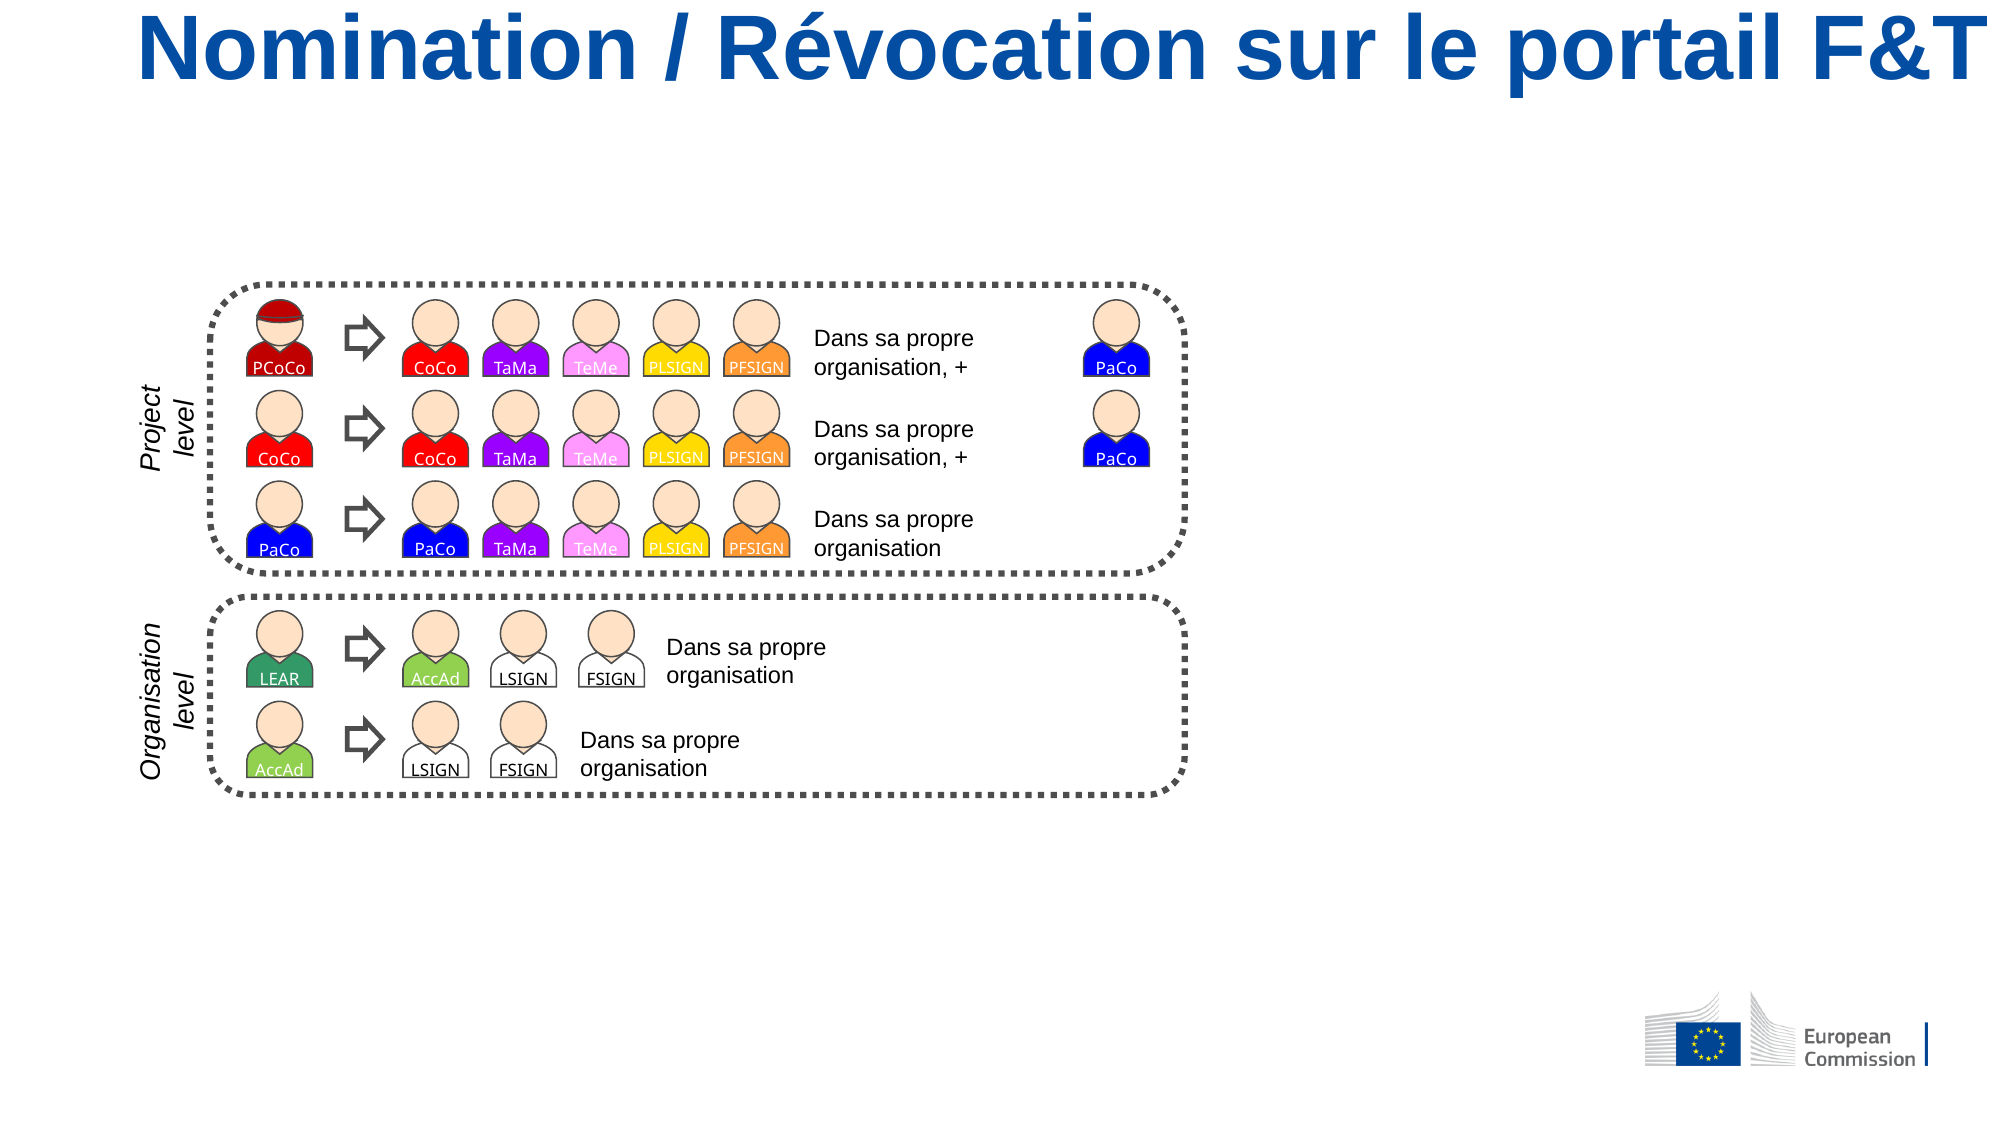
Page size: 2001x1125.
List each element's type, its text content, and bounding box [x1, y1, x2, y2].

picture [1645, 991, 1928, 1066]
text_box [246, 481, 313, 557]
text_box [402, 299, 469, 376]
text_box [246, 299, 313, 376]
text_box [723, 480, 790, 557]
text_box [483, 299, 549, 376]
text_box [563, 390, 629, 467]
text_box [246, 701, 313, 778]
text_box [578, 610, 645, 687]
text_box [723, 299, 790, 376]
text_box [1083, 390, 1150, 467]
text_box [246, 610, 313, 687]
text_box [210, 284, 1185, 574]
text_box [483, 390, 549, 467]
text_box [402, 390, 469, 467]
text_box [723, 390, 790, 467]
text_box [563, 299, 629, 376]
text_box Nomination / Révocation sur le portail F&T [131, 0, 2000, 212]
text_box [490, 701, 557, 778]
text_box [402, 480, 469, 557]
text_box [643, 299, 710, 376]
text_box Project level [131, 284, 200, 574]
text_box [643, 480, 710, 557]
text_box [490, 610, 557, 687]
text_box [483, 480, 549, 557]
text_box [1083, 299, 1150, 376]
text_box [246, 390, 313, 467]
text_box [402, 701, 469, 778]
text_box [402, 610, 469, 687]
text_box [563, 480, 629, 557]
text_box [210, 596, 1185, 796]
text_box Organisation level [131, 591, 200, 813]
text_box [643, 390, 710, 467]
